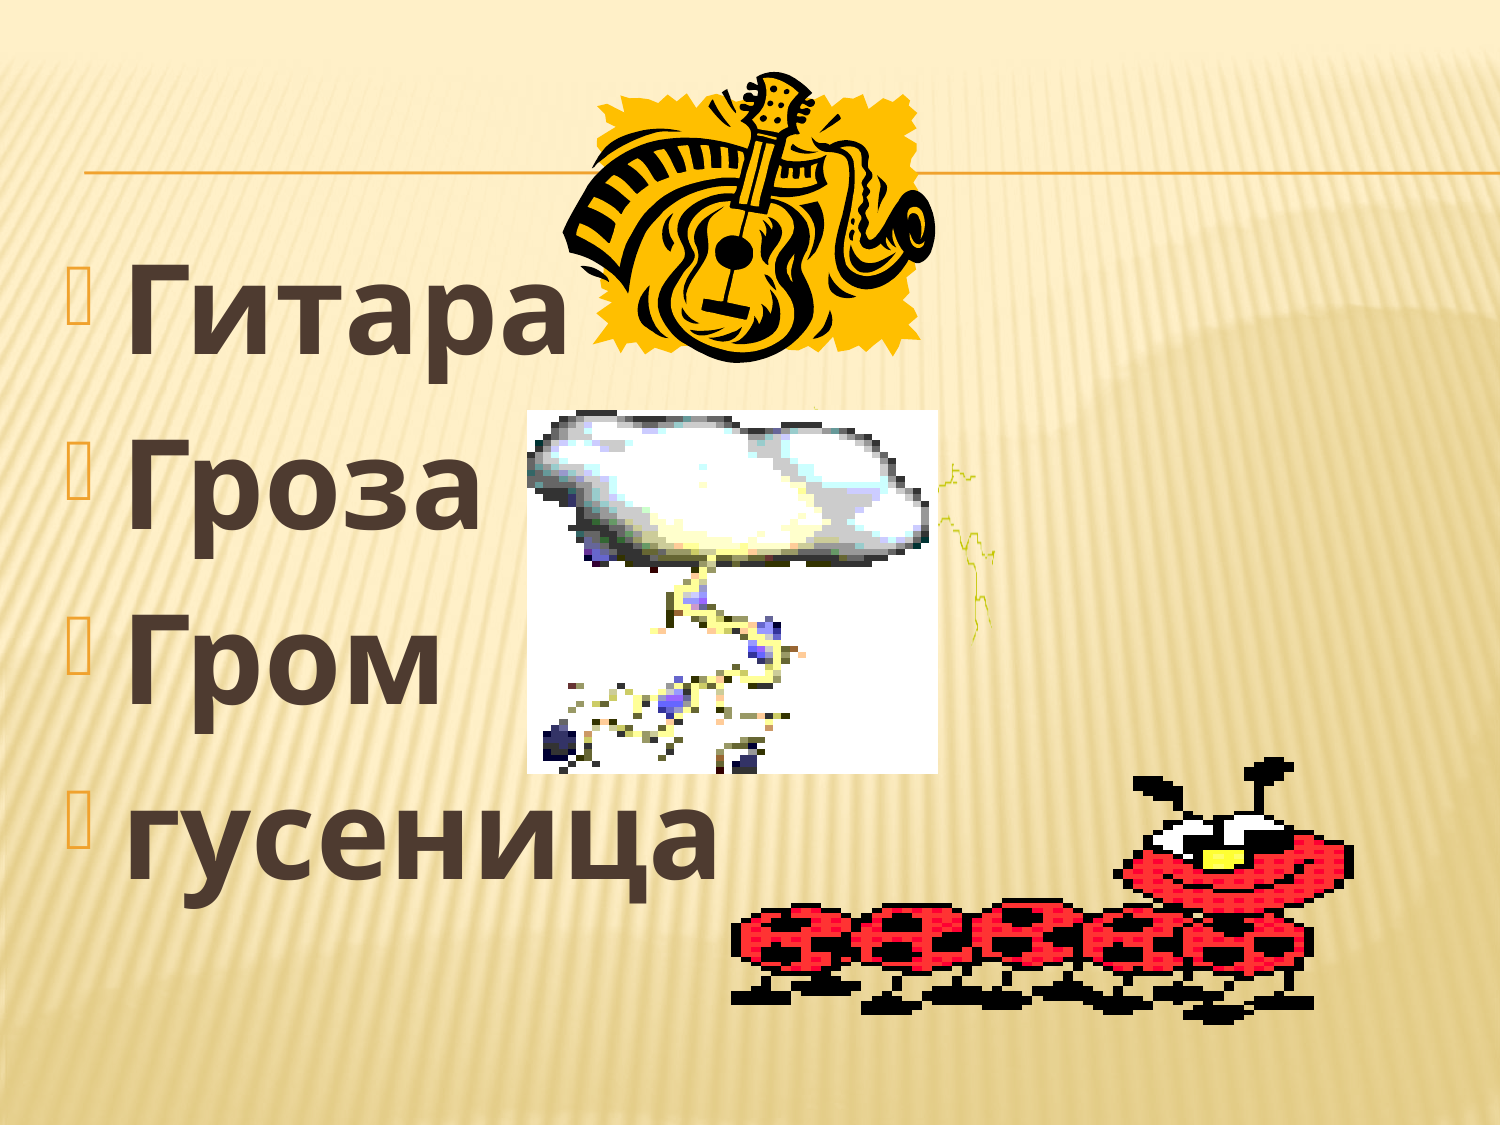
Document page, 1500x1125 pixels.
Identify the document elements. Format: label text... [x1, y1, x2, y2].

picture [562, 70, 938, 364]
picture [527, 398, 1395, 1079]
list Гитара Гроза Гром гусеница [50, 46, 1475, 998]
